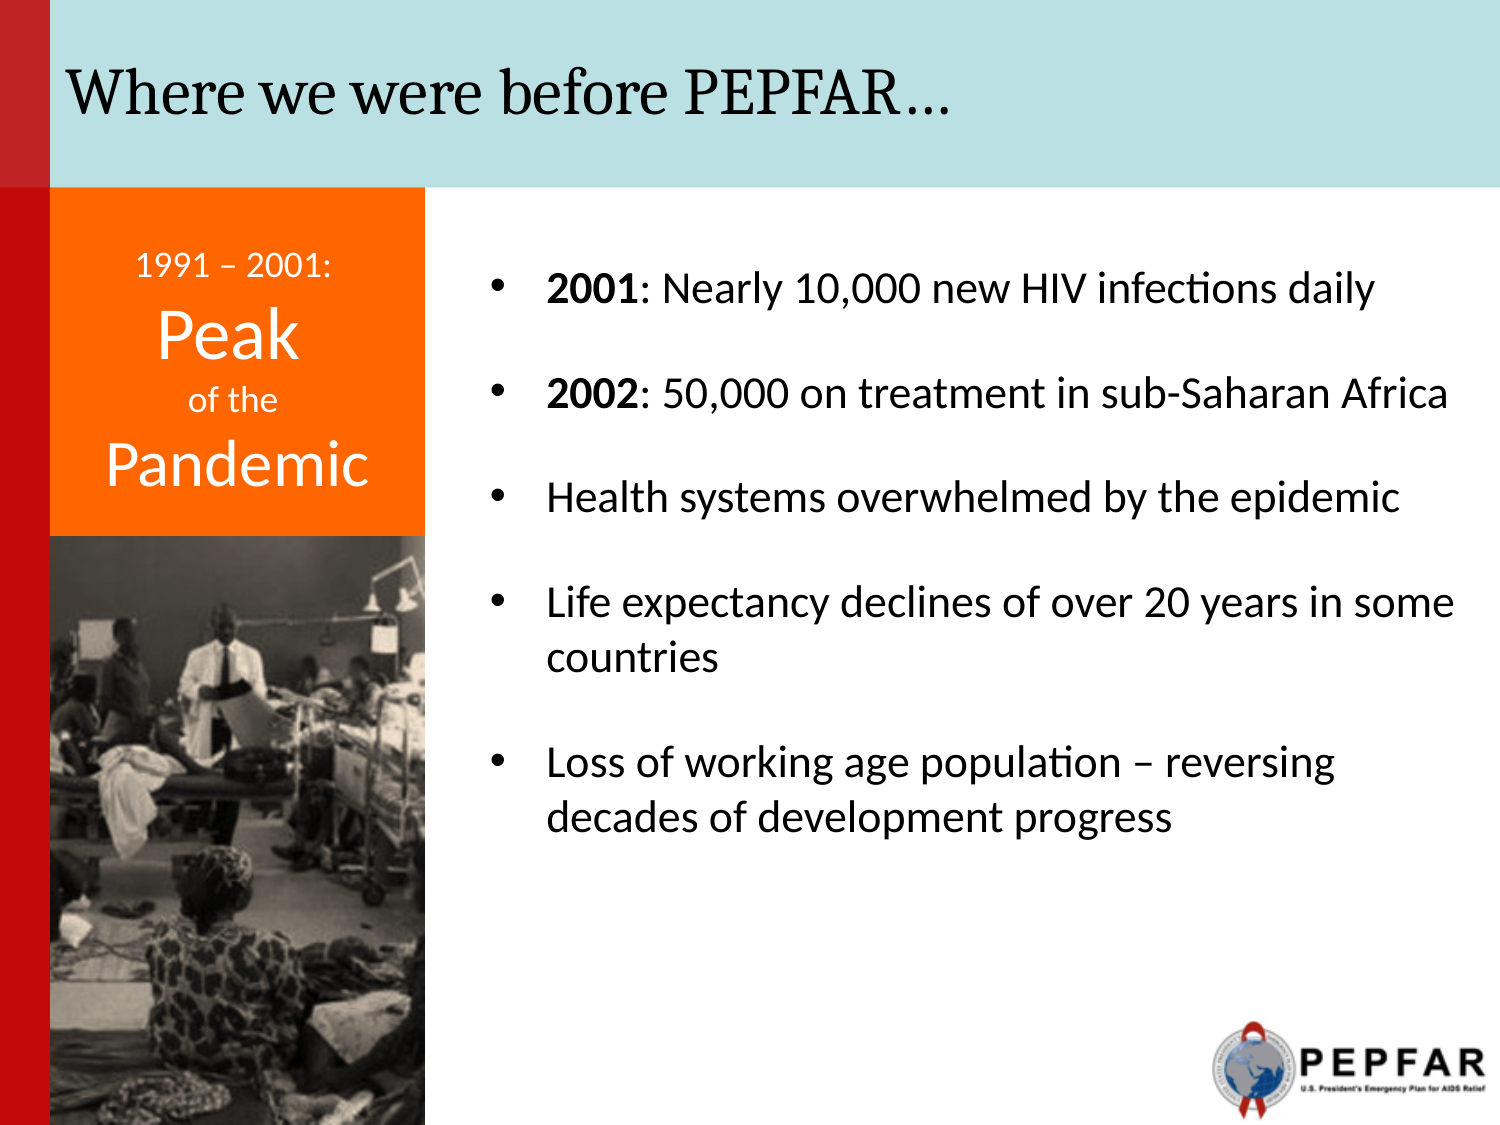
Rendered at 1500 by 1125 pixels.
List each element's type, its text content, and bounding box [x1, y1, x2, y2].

text_box 1991 – 2001: Peak of the Pandemic [48, 185, 427, 537]
picture [49, 536, 426, 1125]
list 2001: Nearly 10,000 new HIV infections daily 2002: 50,000 on treatment in sub-Saharan Africa Health systems overwhelmed by the epidemic Life expectancy declines of over 20 years in some countries Loss of working age population – reversing decades of development progress [474, 249, 1500, 888]
picture [1212, 1021, 1489, 1121]
title Where we were before PEPFAR… [50, 0, 1400, 175]
